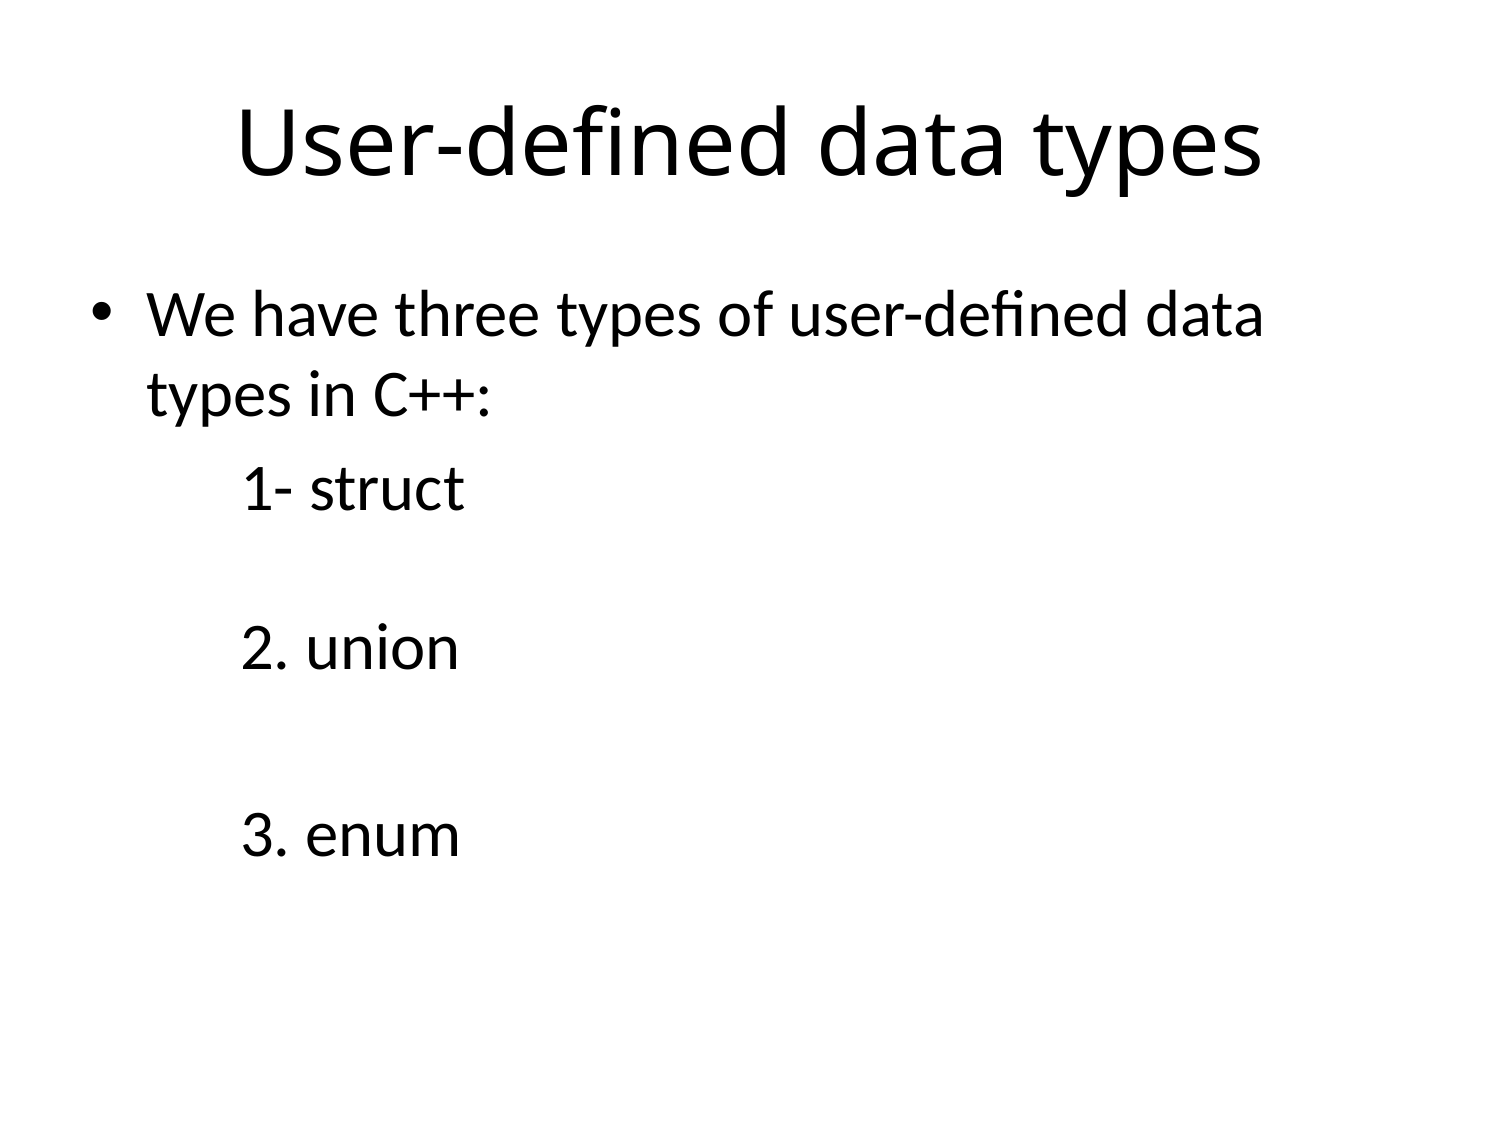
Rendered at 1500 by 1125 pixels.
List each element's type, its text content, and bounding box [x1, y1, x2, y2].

title User-defined data types [75, 45, 1425, 233]
list We have three types of user-defined data types in C++: 1- struct 2. union 3. enum [75, 262, 1425, 1005]
